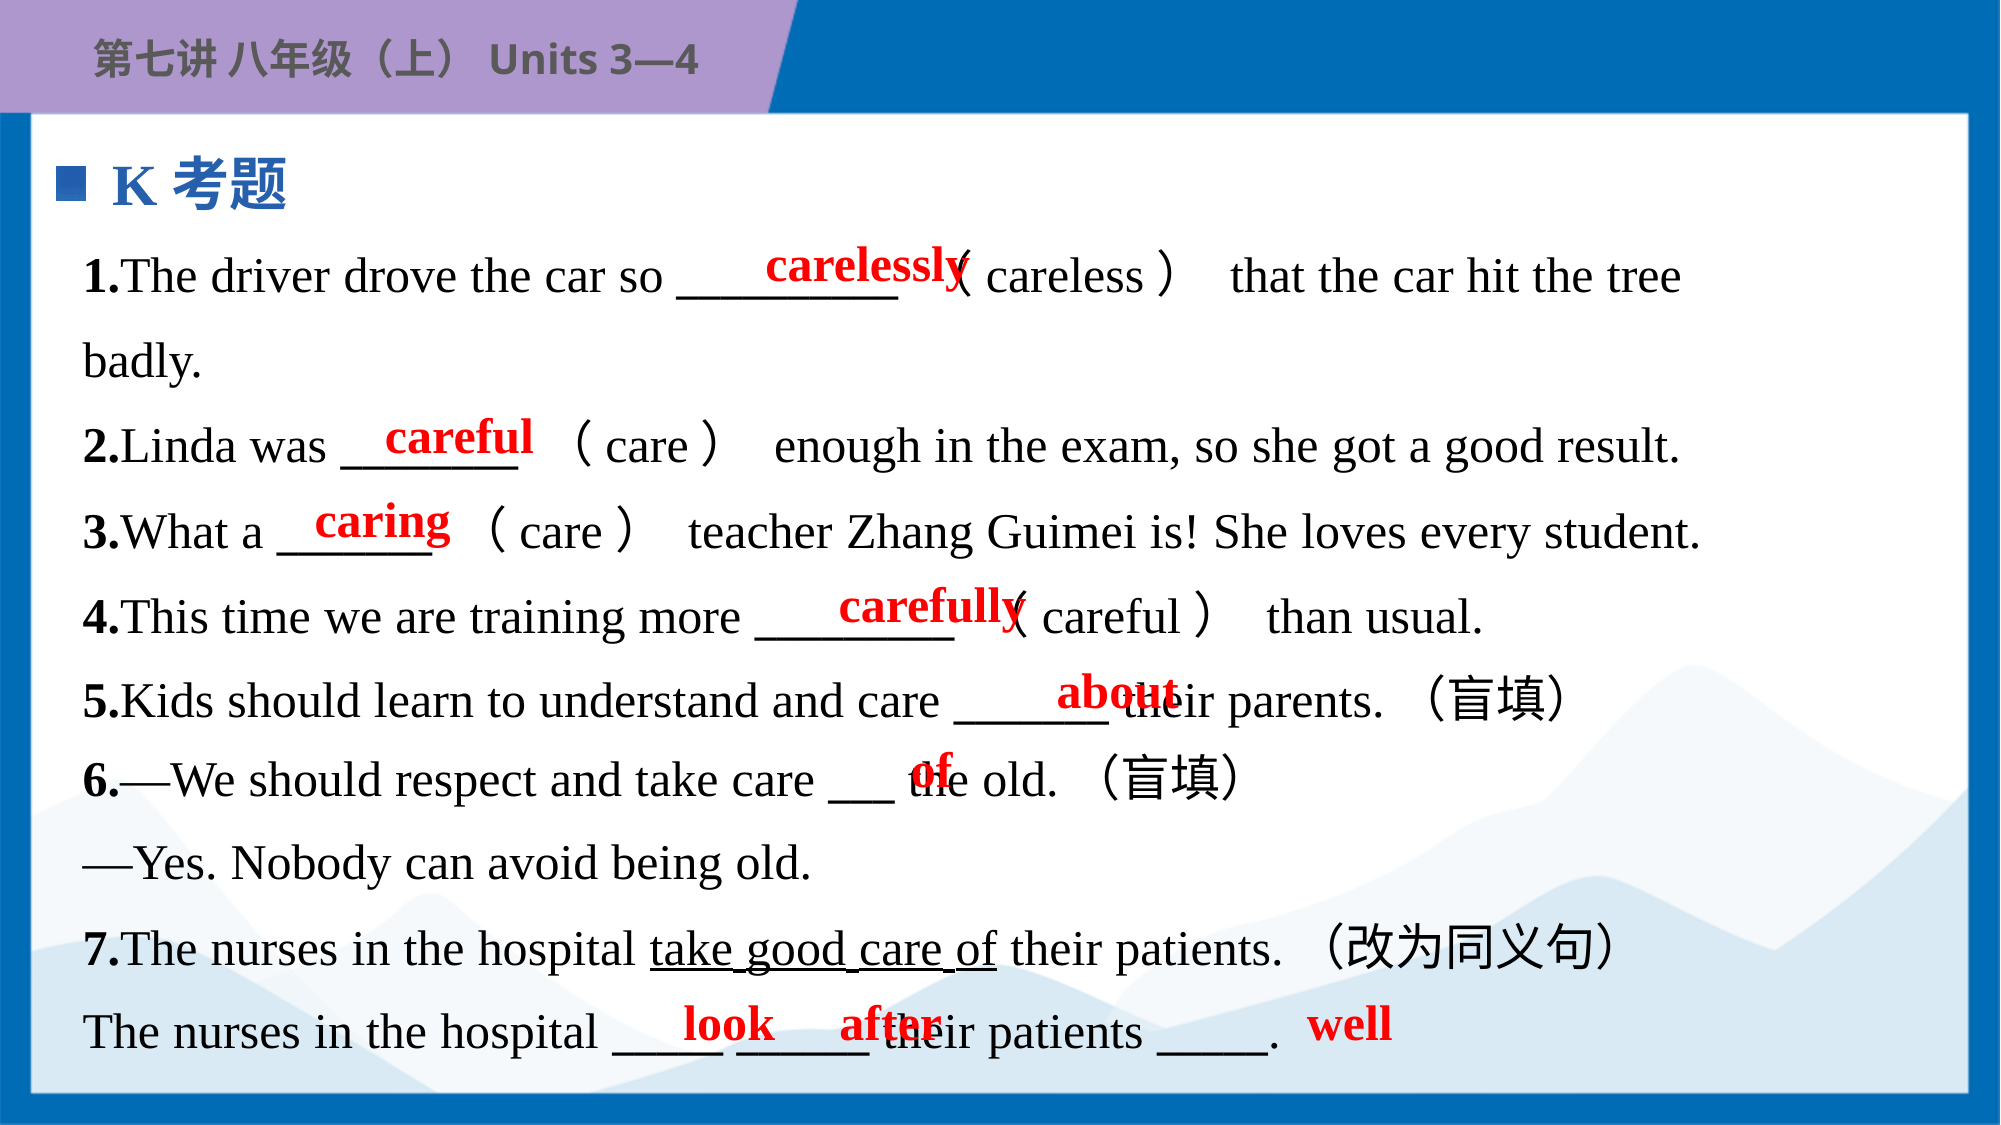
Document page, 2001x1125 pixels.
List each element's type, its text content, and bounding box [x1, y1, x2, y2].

text_box carefully [820, 551, 1045, 626]
text_box 1.The driver drove the car so __________ （careless） that the car hit the tree badly. 2.Linda was ________ （care） enough in the exam, so she got a good result. 3.What a _______ （care） teacher Zhang Guimei is! She loves every student. 4.This time we are training more _________ （careful） than usual. 5.Kids should learn to understand and care _______ their parents.（盲填） [82, 216, 1917, 719]
text_box well [1288, 968, 1411, 1043]
text_box careful [367, 382, 552, 457]
text_box of [892, 716, 971, 791]
picture [0, 0, 2000, 1125]
text_box look [665, 968, 793, 1043]
text_box caring [296, 465, 469, 540]
text_box 7.The nurses in the hospital take good care of their patients.（改为同义句） The nurses in the hospital _____ ______ their patients _____. [82, 889, 1917, 1051]
text_box about [1038, 636, 1198, 711]
text_box 6.—We should respect and take care ___ the old.（盲填） —Yes. Nobody can avoid being old. [82, 721, 1917, 882]
text_box after [821, 968, 961, 1043]
text_box carelessly [747, 209, 989, 284]
text_box K考题 [112, 146, 1917, 216]
